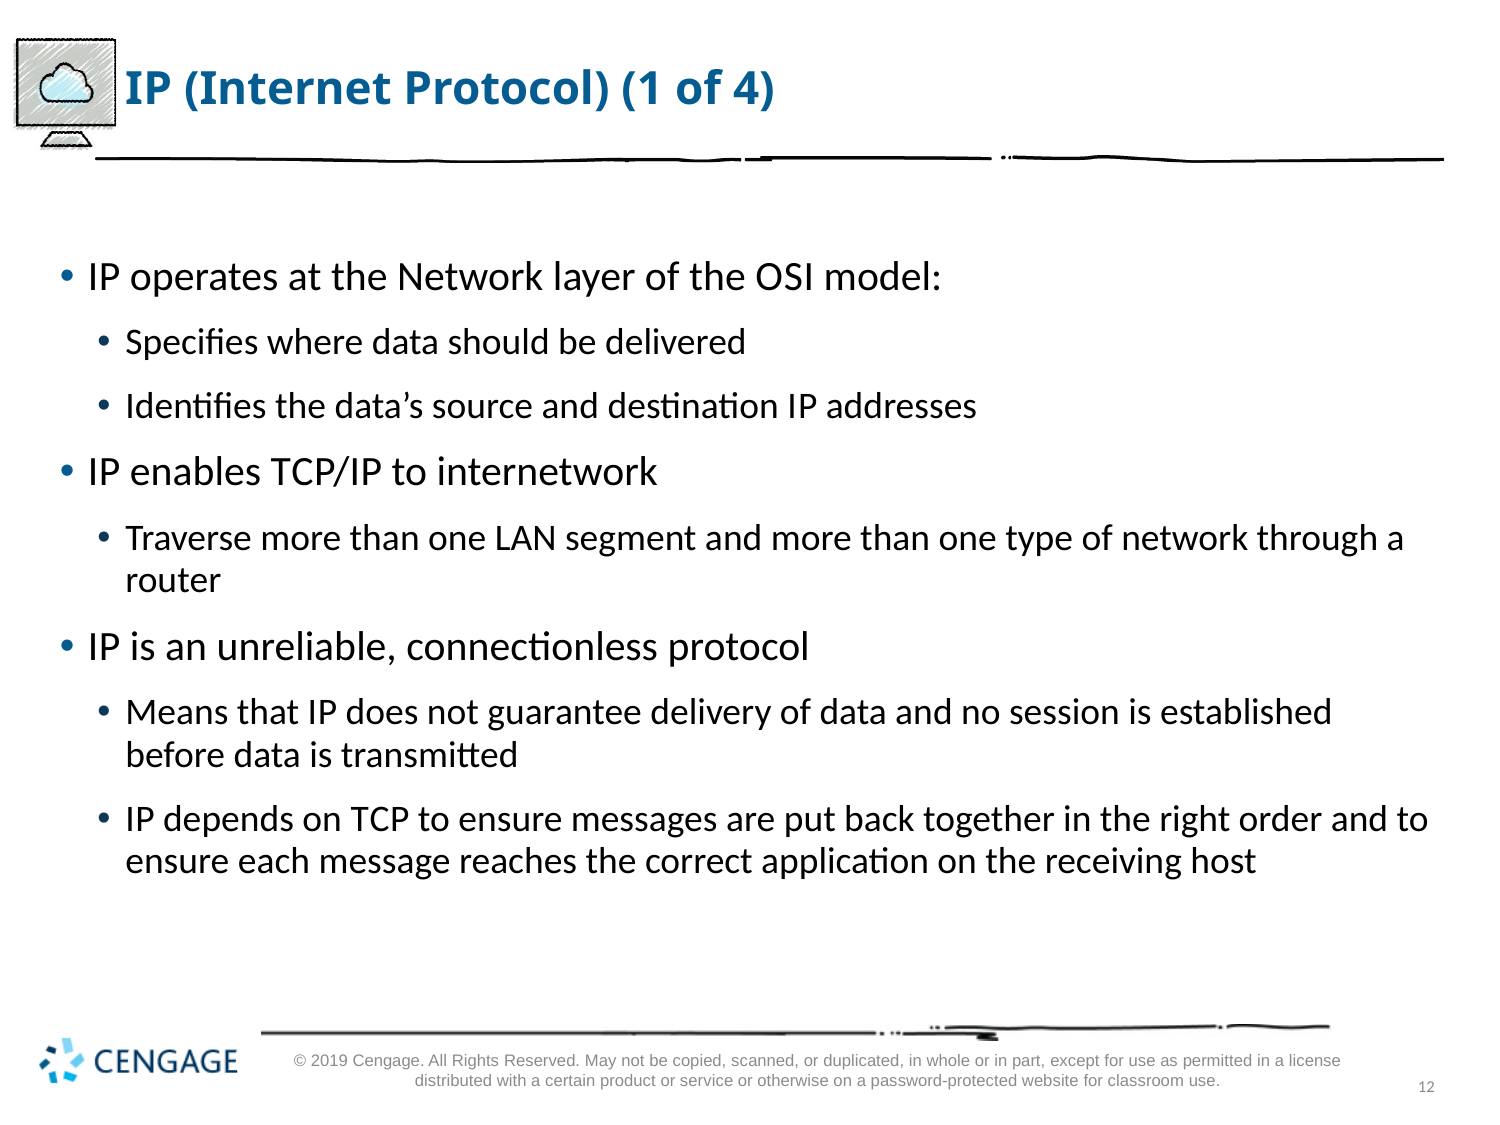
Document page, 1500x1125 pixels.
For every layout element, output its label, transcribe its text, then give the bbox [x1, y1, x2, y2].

list I P operates at the Network layer of the O S I model: Specifies where data should be delivered Identifies the data’s source and destination I P addresses I P enables T C P/I P to internetwork Traverse more than one LAN segment and more than one type of network through a router I P is an unreliable, connectionless protocol Means that I P does not guarantee delivery of data and no session is established before data is transmitted I P depends on T C P to ensure messages are put back together in the right order and to ensure each message reaches the correct application on the receiving host [59, 252, 1441, 889]
picture [95, 155, 1444, 163]
picture [19, 1024, 250, 1096]
picture [261, 1024, 1331, 1041]
footer © 2019 Cengage. All Rights Reserved. May not be copied, scanned, or duplicated, in whole or in part, except for use as permitted in a license distributed with a certain product or service or otherwise on a password-protected website for classroom use. [262, 1050, 1375, 1091]
picture [13, 36, 117, 151]
title I P (Internet Protocol) (1 of 4) [125, 66, 1442, 116]
